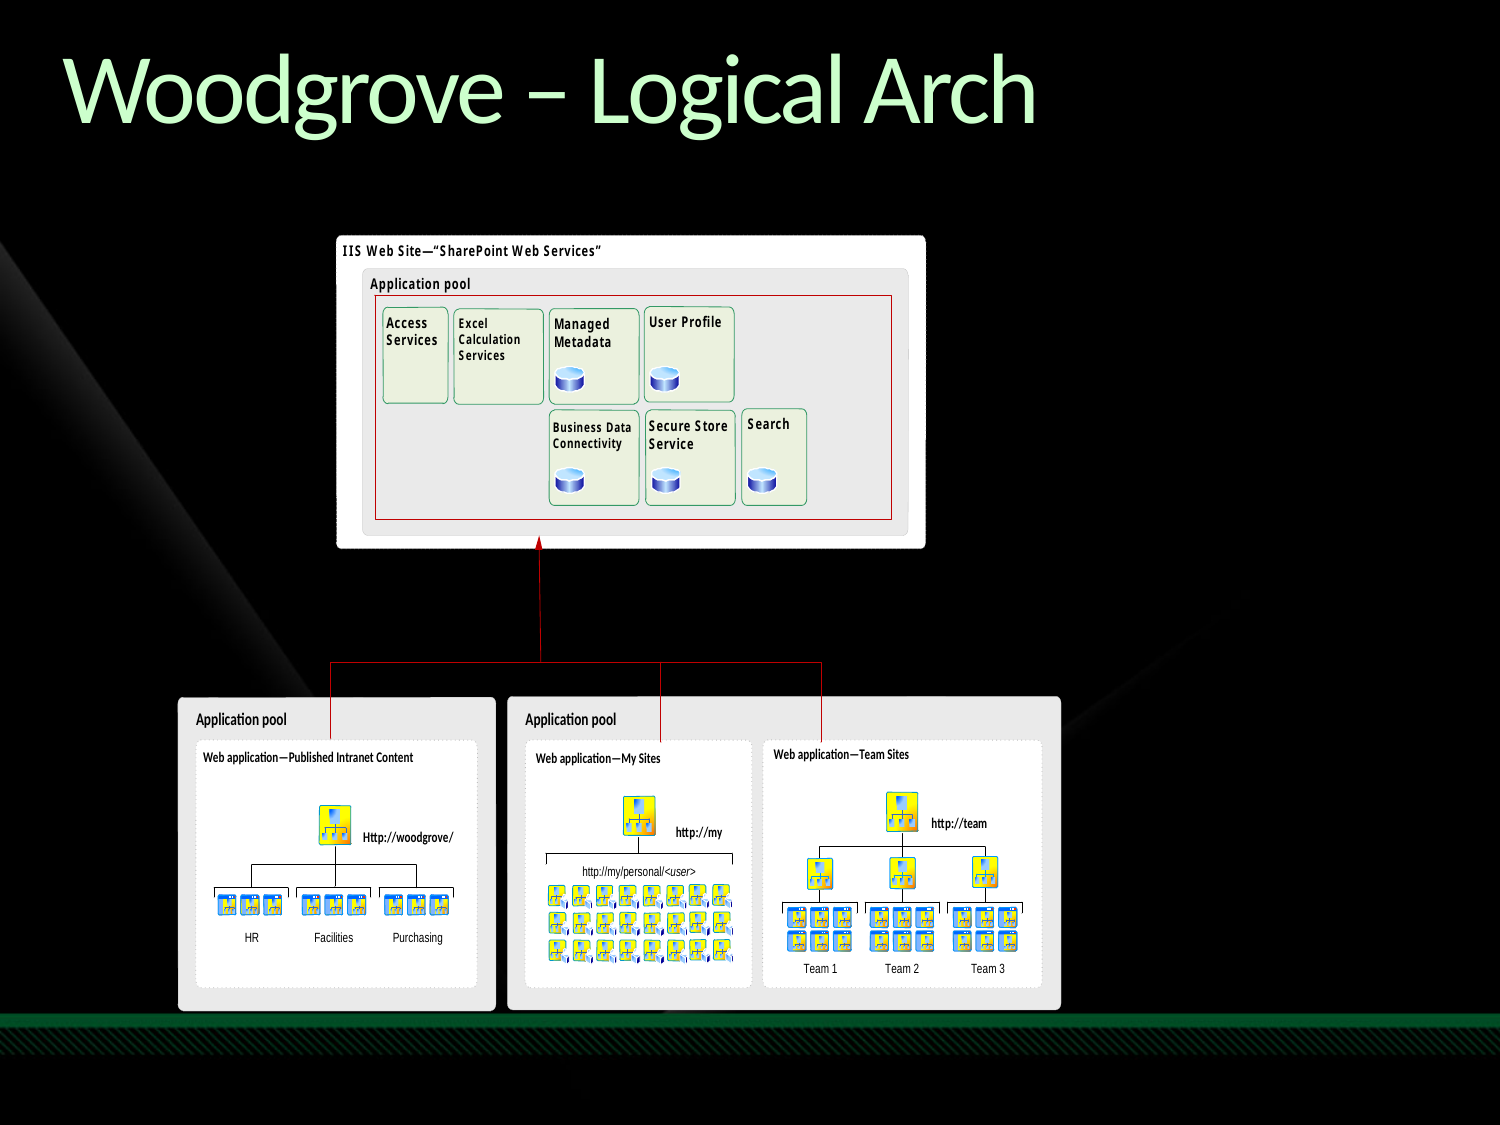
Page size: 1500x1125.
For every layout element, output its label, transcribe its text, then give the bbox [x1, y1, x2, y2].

title Woodgrove – Logical Arch [62, 37, 1438, 147]
picture [0, 0, 1500, 1125]
